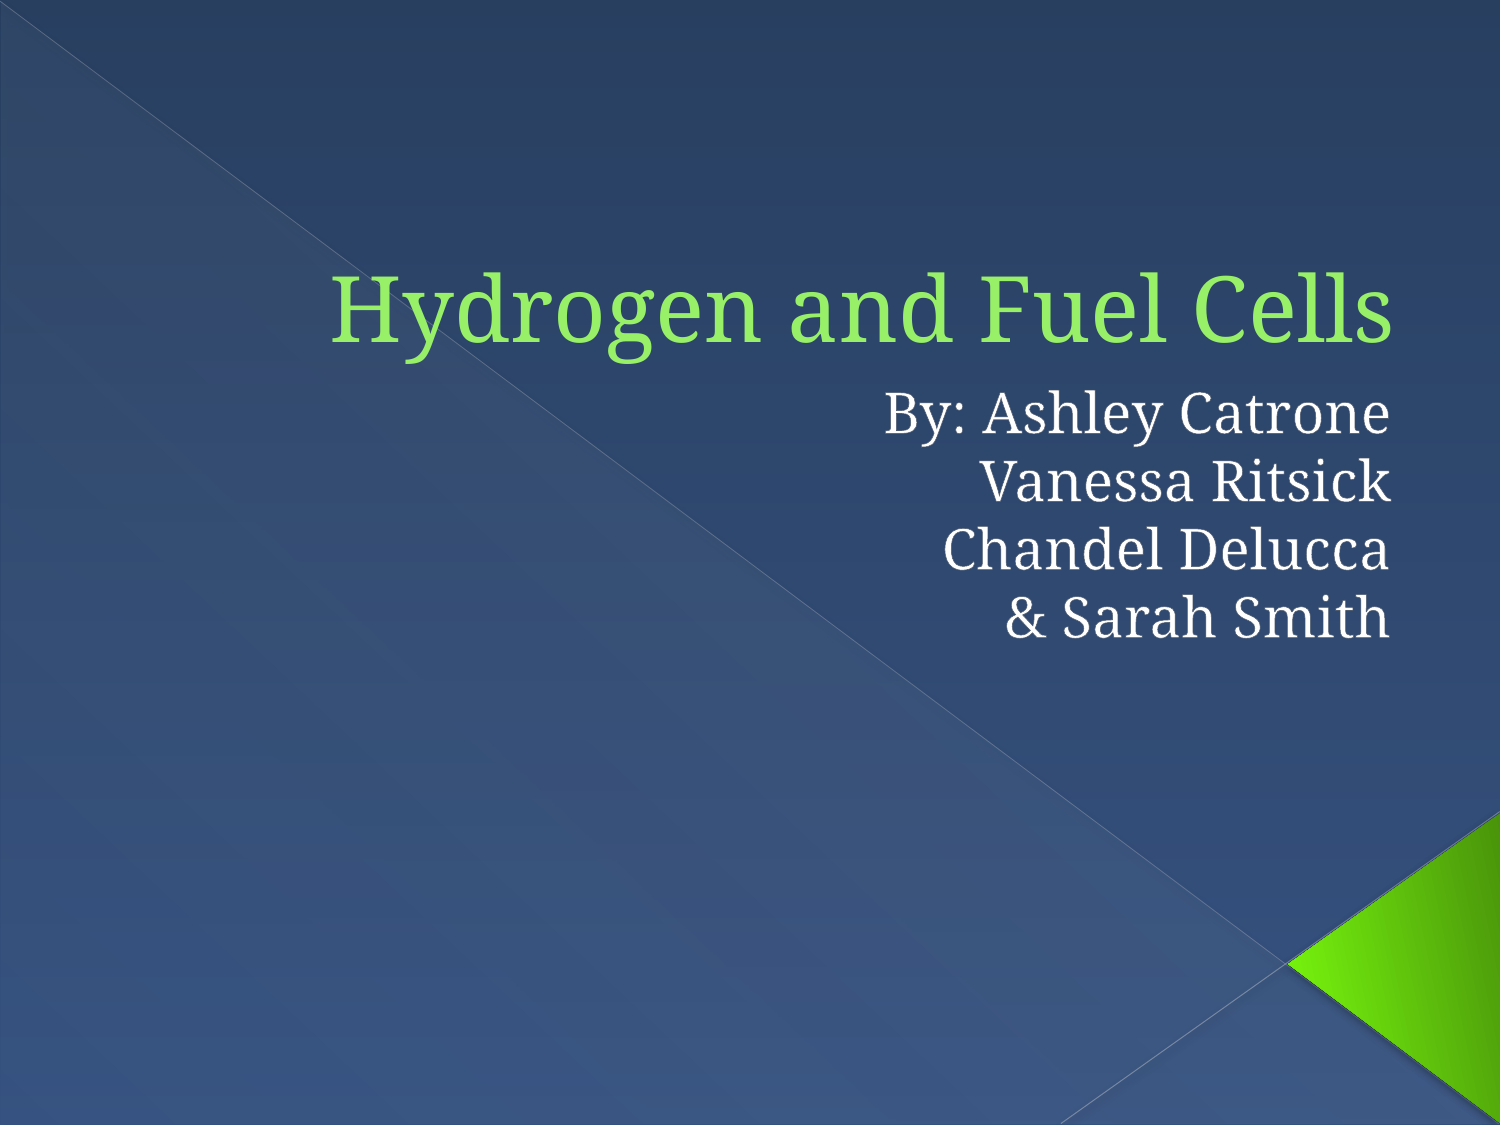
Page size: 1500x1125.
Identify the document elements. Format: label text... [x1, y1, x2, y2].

subtitle By: Ashley Catrone Vanessa Ritsick Chandel Delucca & Sarah Smith [88, 369, 1412, 657]
title Hydrogen and Fuel Cells [88, 127, 1412, 369]
